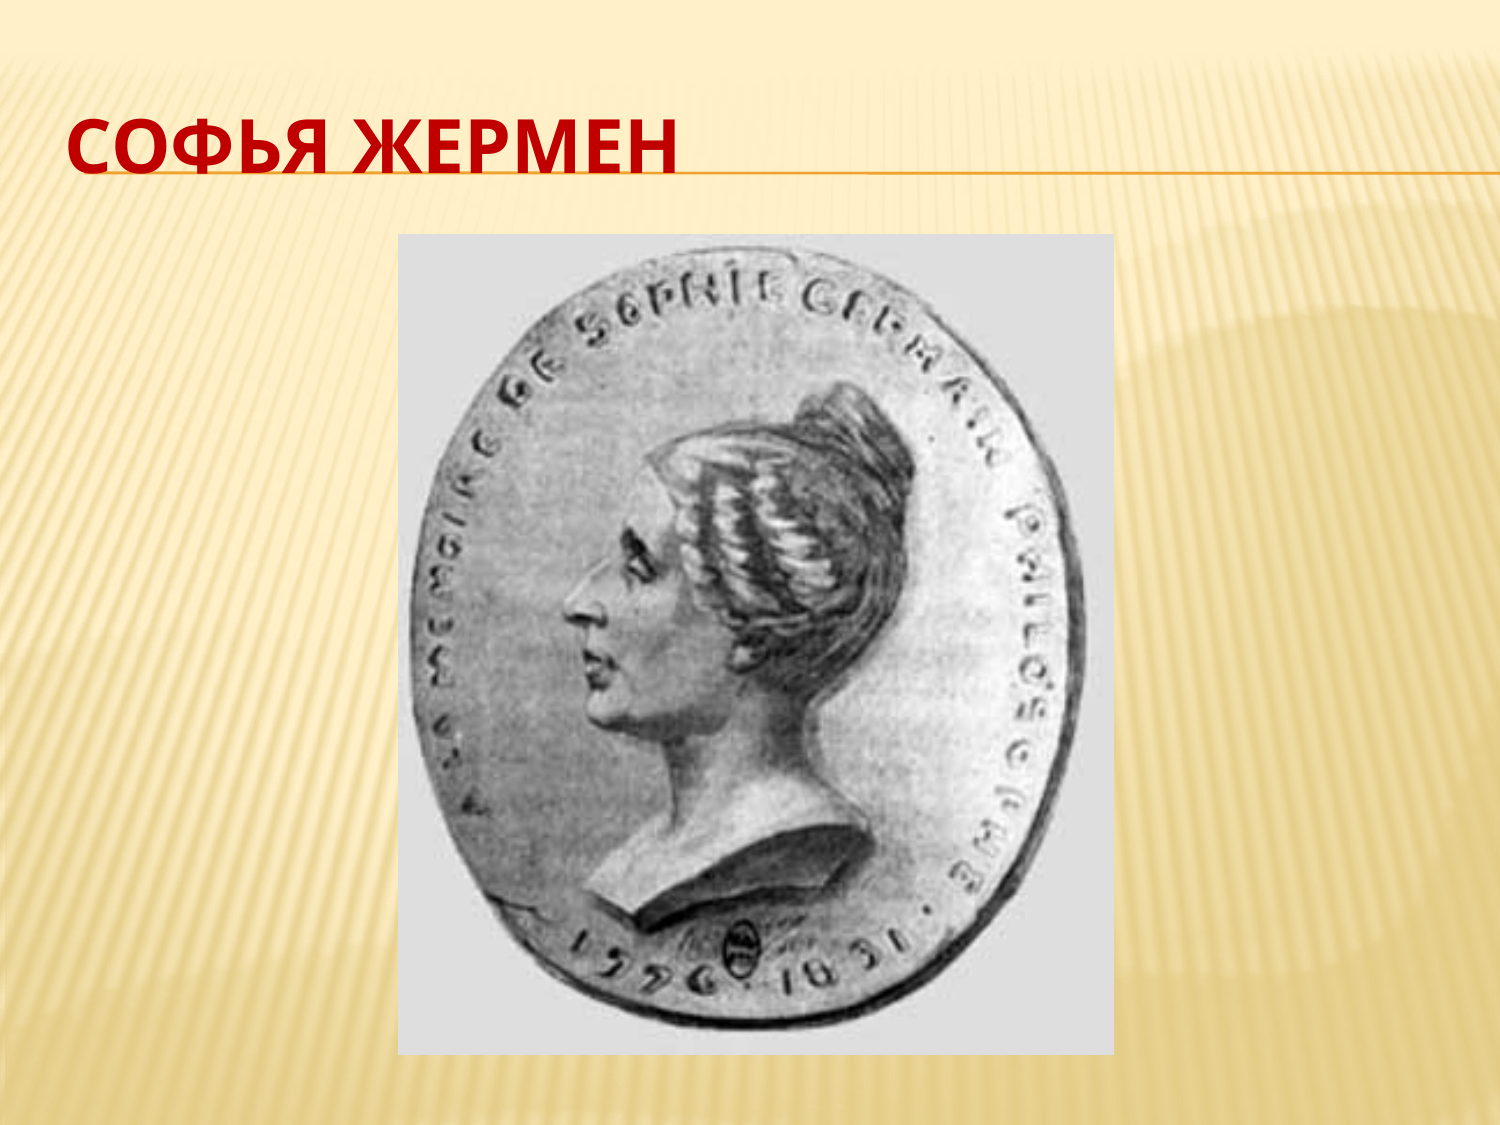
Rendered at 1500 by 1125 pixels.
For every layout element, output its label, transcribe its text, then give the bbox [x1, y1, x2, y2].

title Софья жермен [50, 75, 1475, 213]
picture [398, 234, 1114, 1055]
